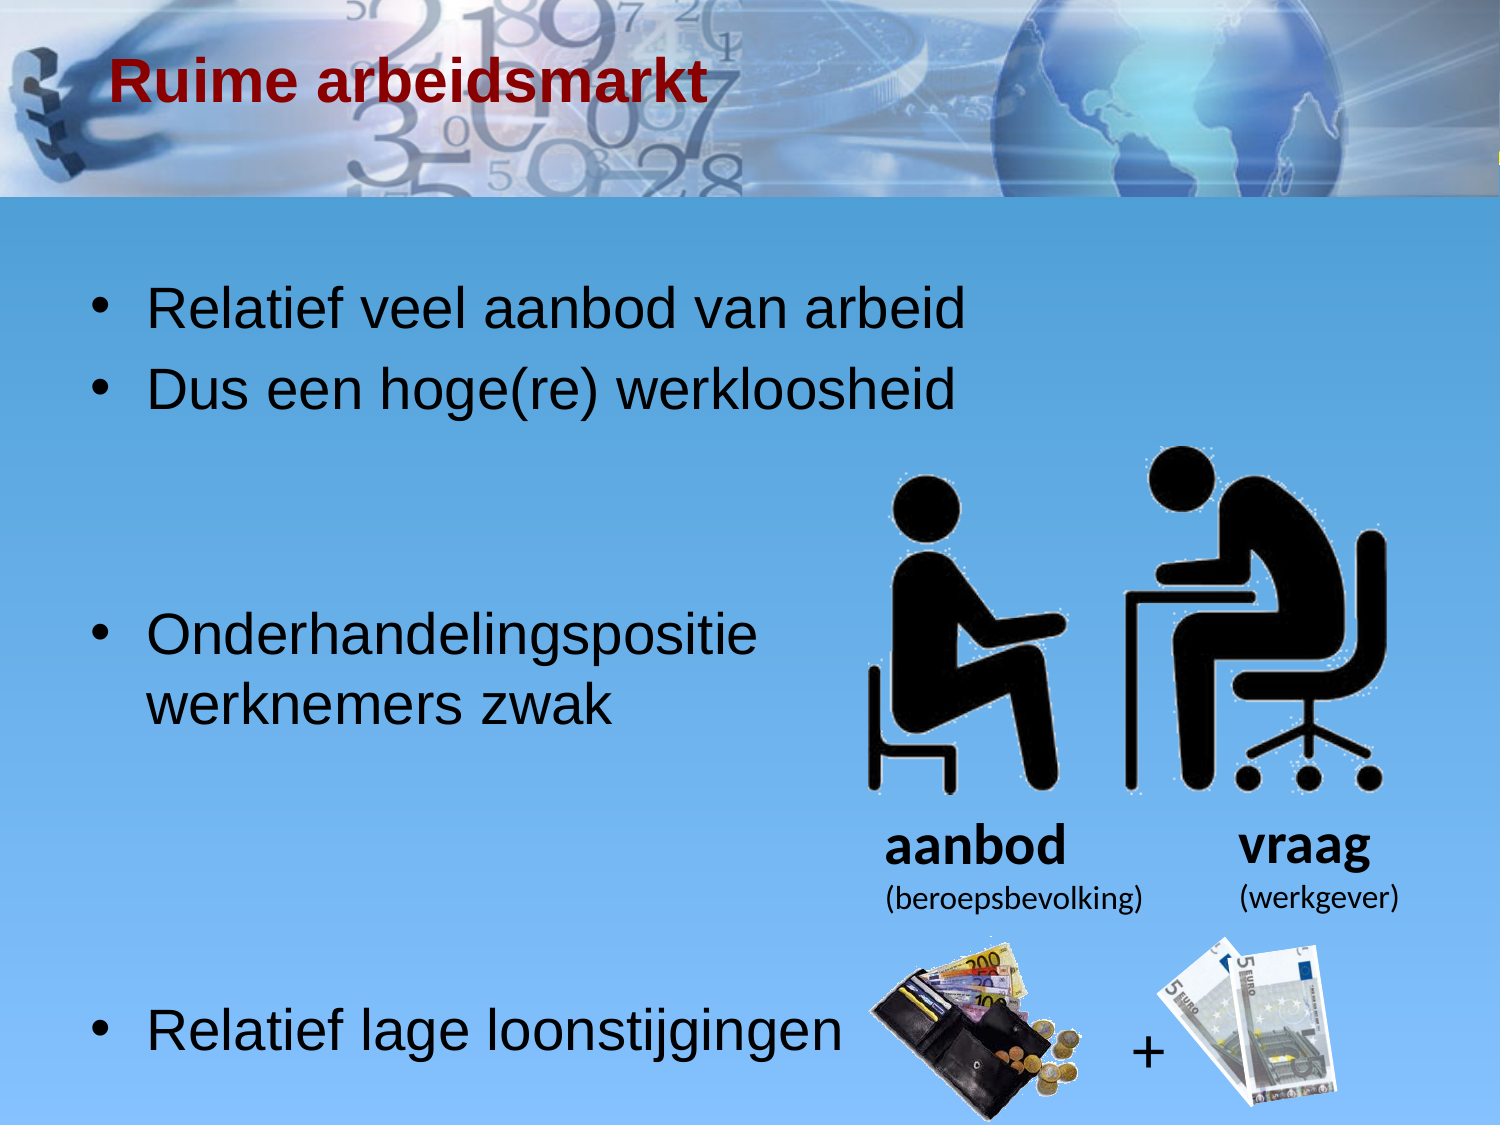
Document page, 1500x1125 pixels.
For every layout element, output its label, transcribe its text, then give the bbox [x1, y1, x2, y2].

picture [867, 441, 1084, 796]
picture [0, 0, 1500, 197]
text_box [1117, 947, 1328, 1099]
picture [1244, 1099, 1281, 1108]
picture [867, 936, 1085, 1125]
picture [1213, 936, 1234, 947]
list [1104, 445, 1387, 795]
title Ruime arbeidsmarkt [93, 34, 1121, 120]
text_box aanbod (beroepsbevolking) [869, 798, 1159, 924]
list Relatief veel aanbod van arbeid Dus een hoge(re) werkloosheid Onderhandelingspositie werknemers zwak Relatief lage loonstijgingen [74, 262, 1152, 1125]
text_box vraag (werkgever) [1224, 797, 1415, 923]
picture [1328, 1027, 1338, 1093]
